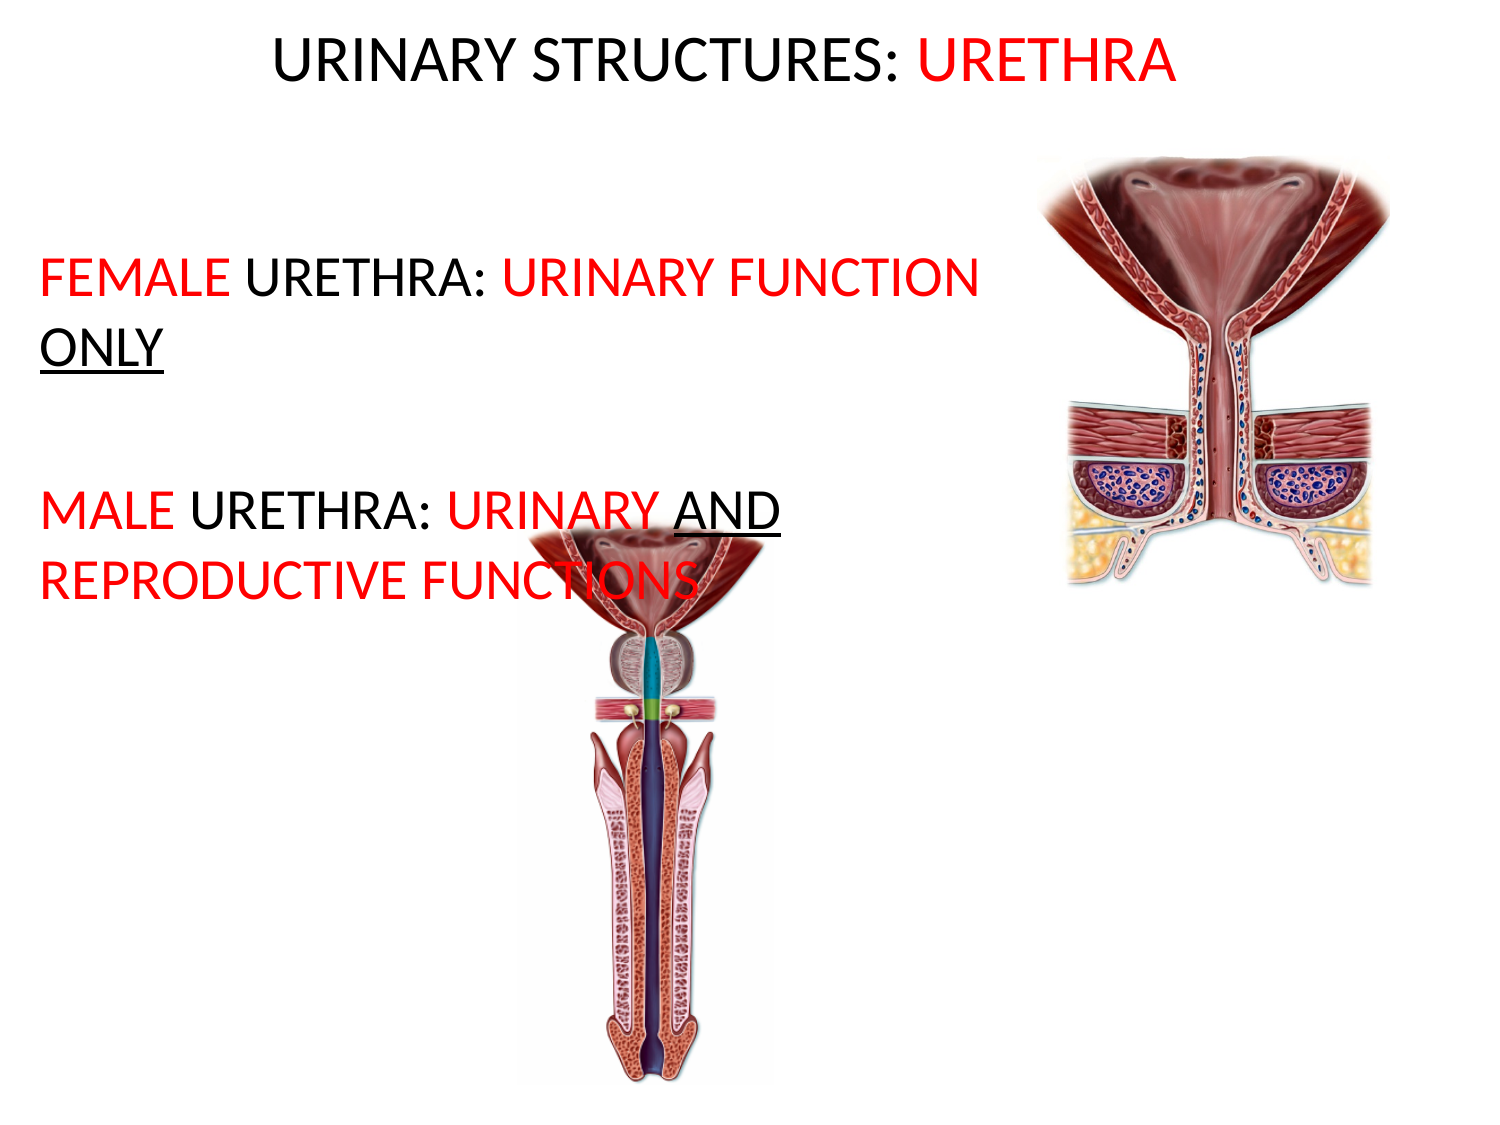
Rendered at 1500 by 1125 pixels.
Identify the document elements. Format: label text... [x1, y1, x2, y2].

text_box Urinary Structures: Urethra [5, 7, 1443, 196]
picture [1037, 137, 1390, 594]
list Female Urethra: Urinary function only Male Urethra: Urinary and reproductive functions [24, 230, 1013, 868]
picture [516, 512, 774, 1085]
